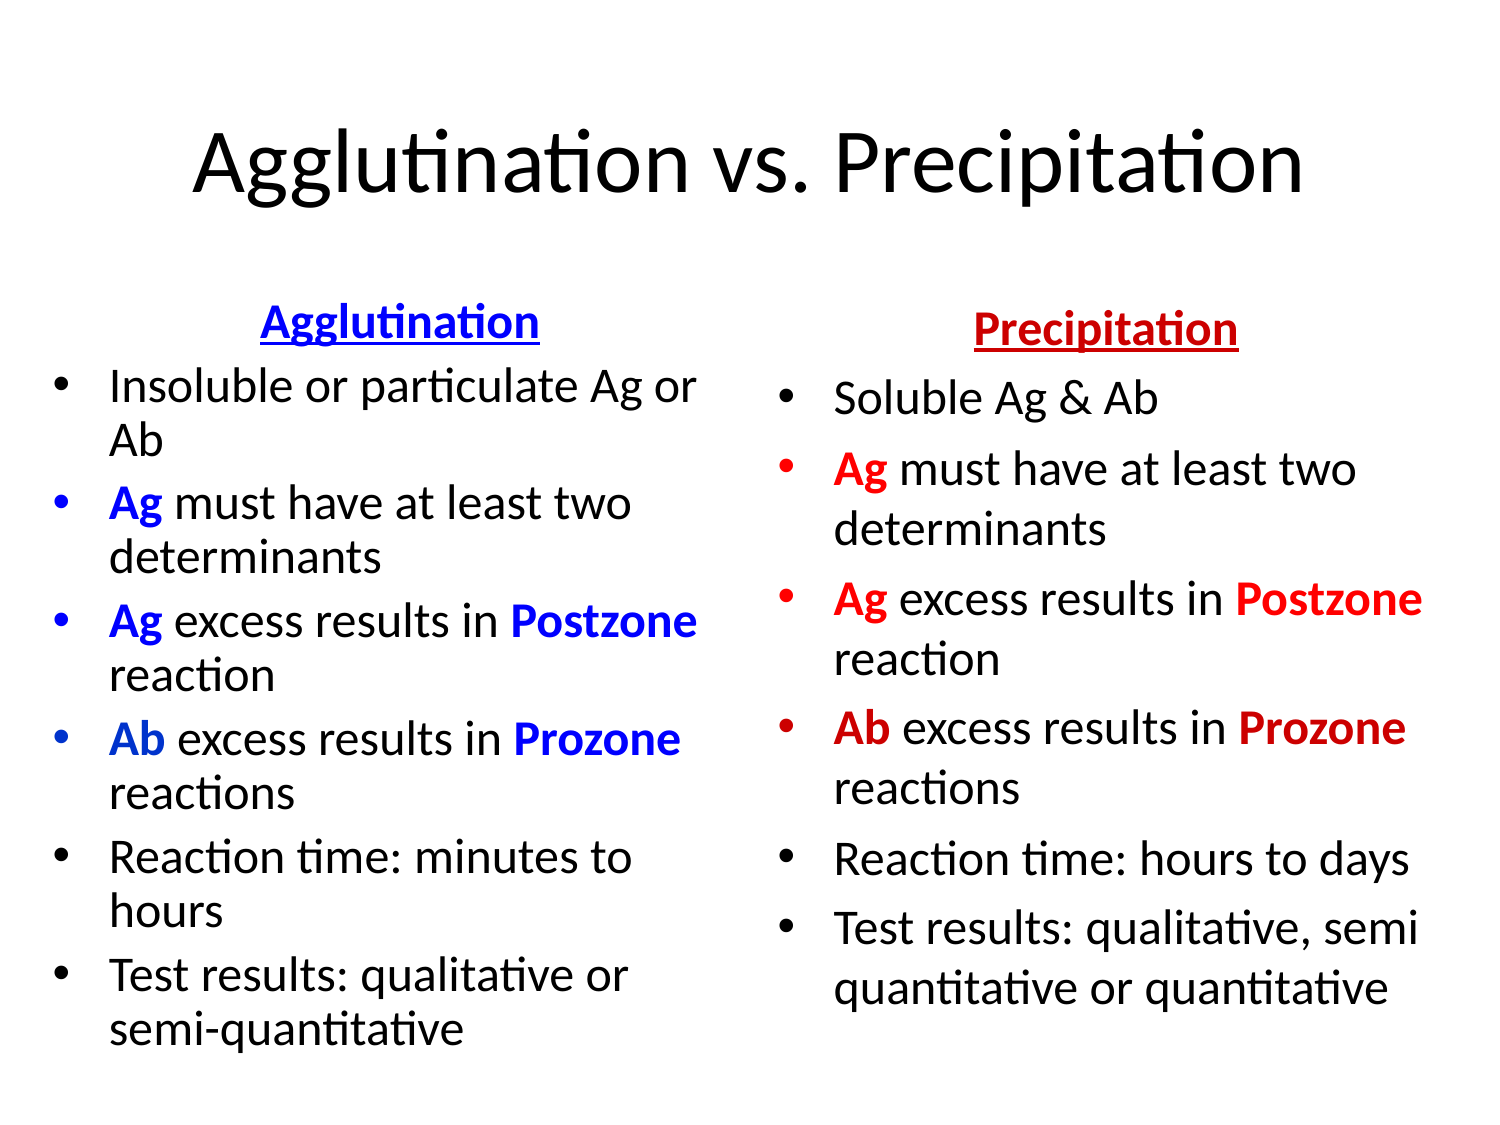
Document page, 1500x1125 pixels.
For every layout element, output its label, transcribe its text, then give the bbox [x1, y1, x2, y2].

title Agglutination vs. Precipitation [112, 62, 1388, 250]
list Precipitation Soluble Ag & Ab Ag must have at least two determinants Ag excess results in Postzone reaction Ab excess results in Prozone reactions Reaction time: hours to days Test results: qualitative, semi quantitative or quantitative [762, 287, 1450, 1075]
list Agglutination Insoluble or particulate Ag or Ab Ag must have at least two determinants Ag excess results in Postzone reaction Ab excess results in Prozone reactions Reaction time: minutes to hours Test results: qualitative or semi-quantitative [37, 287, 762, 1075]
